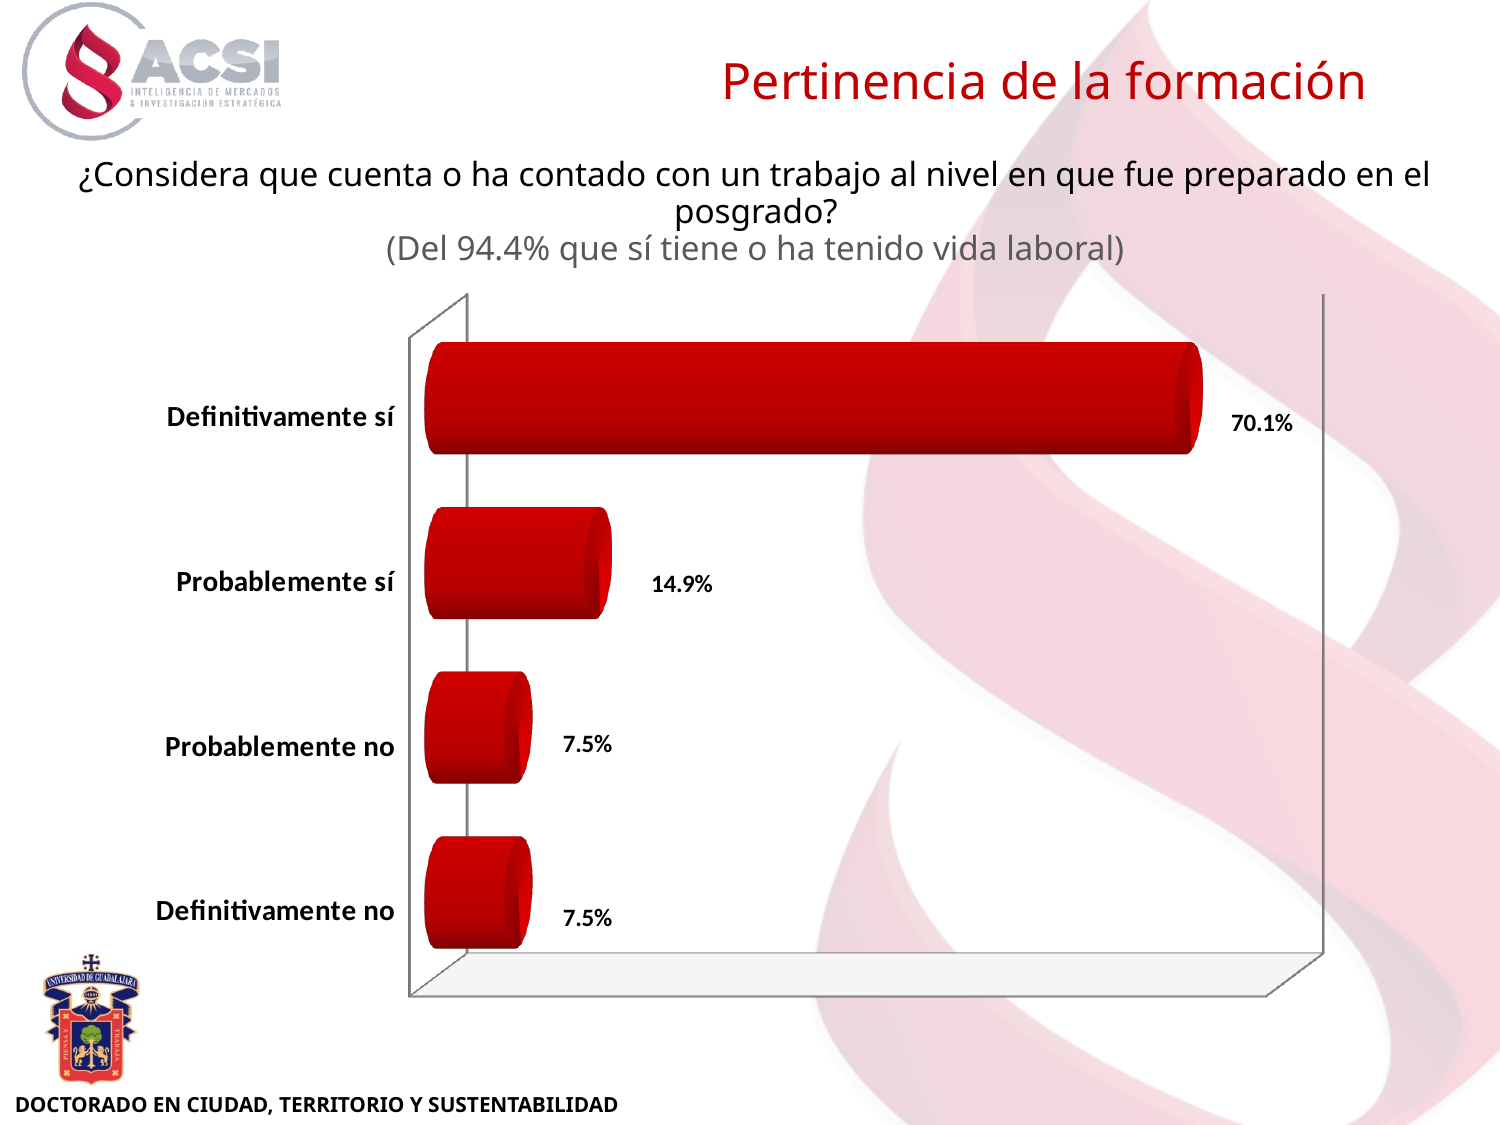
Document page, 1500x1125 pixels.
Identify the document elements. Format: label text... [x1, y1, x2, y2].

text_box ¿Considera que cuenta o ha contado con un trabajo al nivel en que fue preparado en el posgrado? (Del 94.4% que sí tiene o ha tenido vida laboral) [53, 148, 1459, 275]
text_box Pertinencia de la formación [589, 42, 1500, 118]
picture [10, 0, 292, 159]
chart [135, 275, 1377, 1012]
picture [41, 952, 141, 1088]
